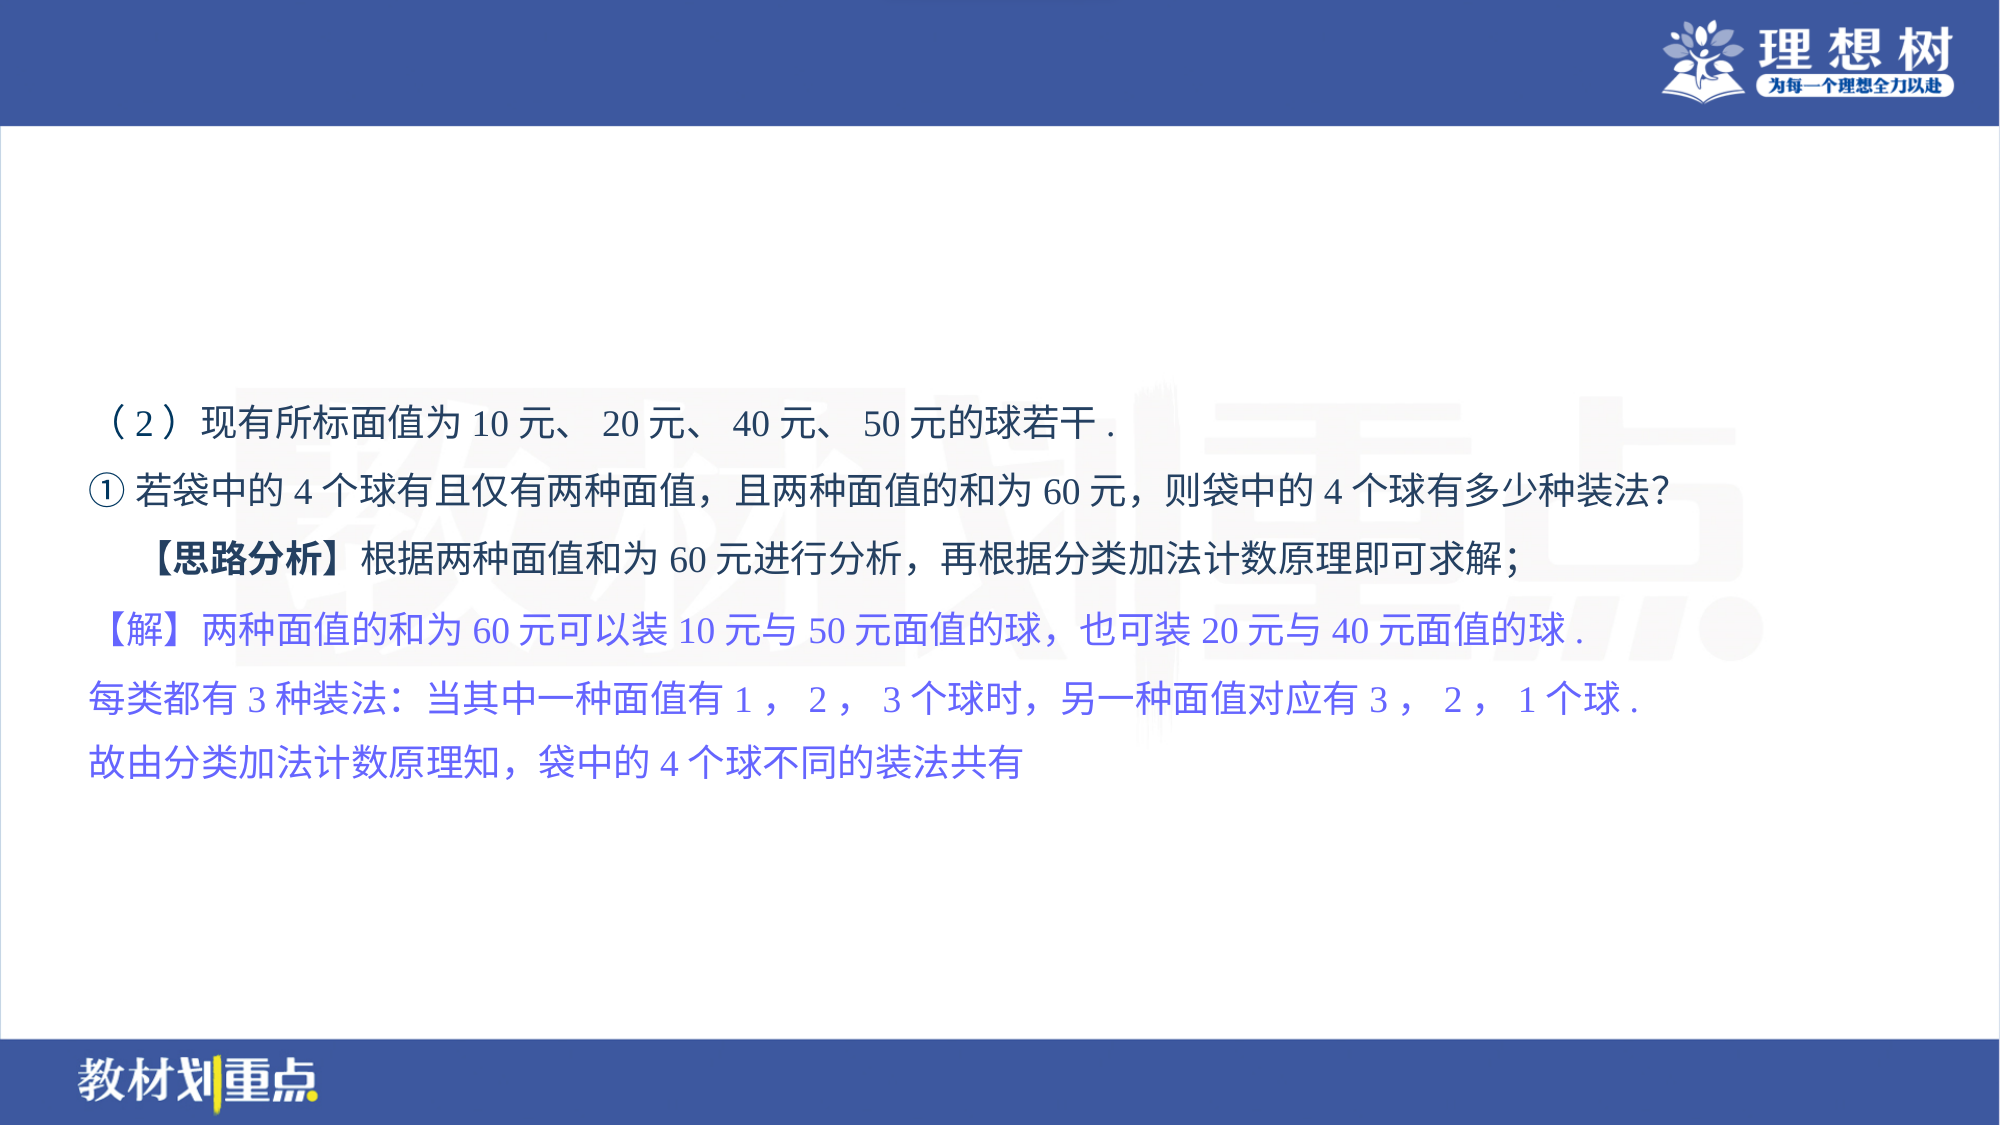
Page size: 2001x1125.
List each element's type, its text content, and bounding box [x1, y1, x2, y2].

text_box （2）现有所标面值为10元、20元、40元、50元的球若干. [88, 376, 1911, 437]
text_box ①若袋中的4个球有且仅有两种面值，且两种面值的和为60元，则袋中的4个球有多少种装法？ [88, 445, 1911, 505]
text_box 【思路分析】根据两种面值和为60元进行分析，再根据分类加法计数原理即可求解； [88, 513, 1911, 573]
picture [0, 0, 2000, 1125]
